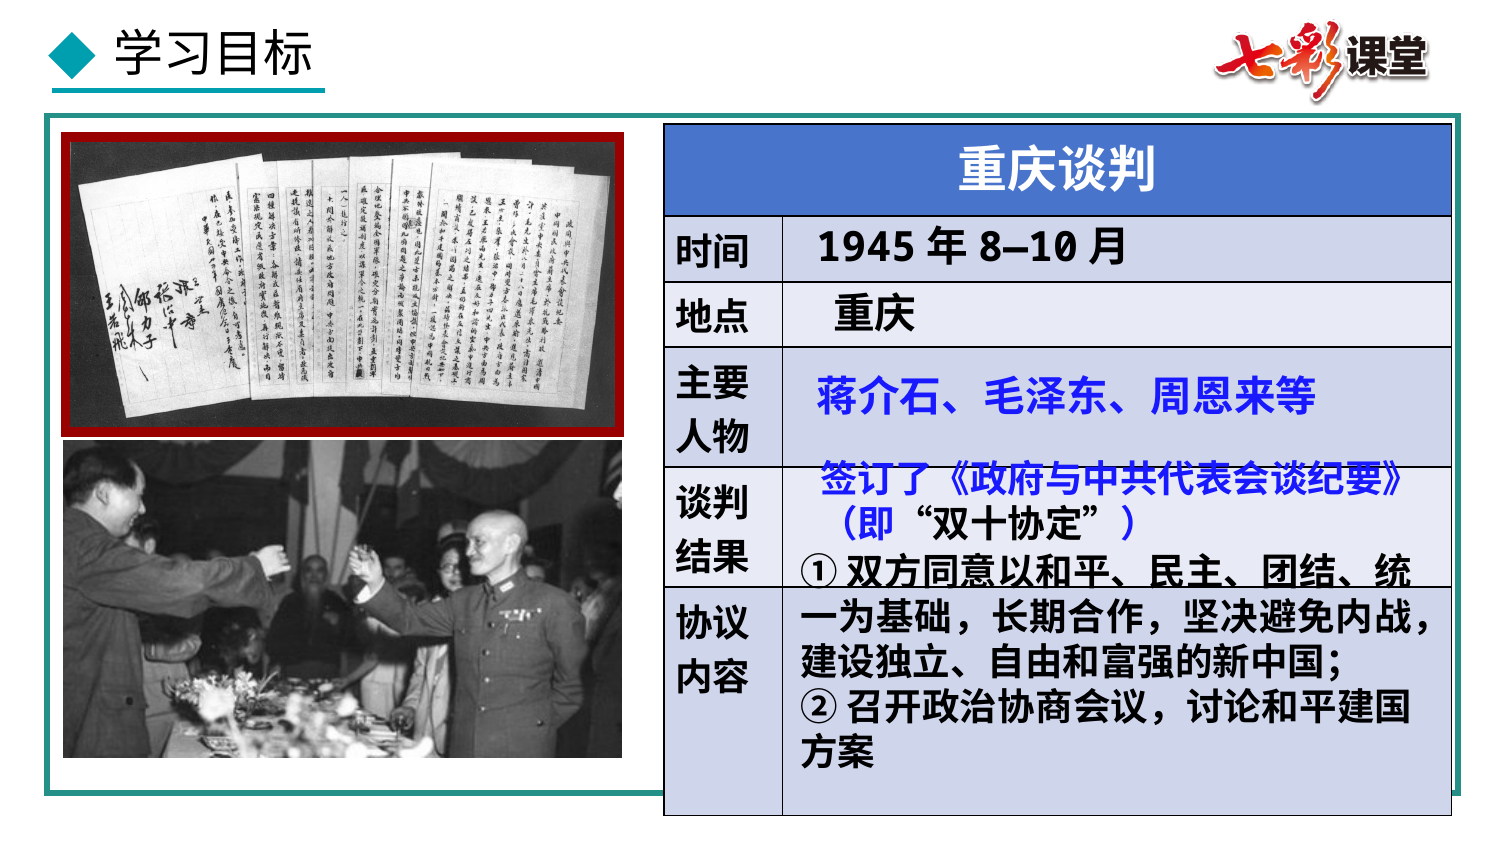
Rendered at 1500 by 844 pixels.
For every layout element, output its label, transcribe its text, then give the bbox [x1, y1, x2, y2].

table_cell 谈判 结果 [665, 468, 782, 586]
table_cell [783, 588, 1451, 815]
table_cell 协议 内容 [665, 588, 782, 815]
table_cell 主要人物 [665, 348, 782, 466]
picture [63, 440, 622, 759]
table_cell [783, 468, 809, 586]
text_box 蒋介石、毛泽东、周恩来等 [805, 364, 1437, 426]
text_box 1945年8—10月 [805, 214, 1296, 276]
text_box ①双方同意以和平、民主、团结、统一为基础，长期合作，坚决避免内战，建设独立、自由和富强的新中国； ②召开政治协商会议，讨论和平建国方案 [788, 541, 1424, 779]
text_box 重庆 [821, 281, 1143, 343]
table_cell 地点 [665, 283, 782, 346]
table_cell [783, 283, 1451, 346]
picture [1210, 15, 1434, 106]
picture [69, 141, 616, 428]
table_cell [1424, 468, 1451, 586]
table_cell [783, 348, 1451, 466]
text_box 签订了《政府与中共代表会谈纪要》 （即“双十协定”） [809, 448, 1432, 551]
table_header 重庆谈判 [665, 125, 1451, 215]
table_cell [783, 217, 1451, 281]
table_cell 时间 [665, 217, 782, 281]
